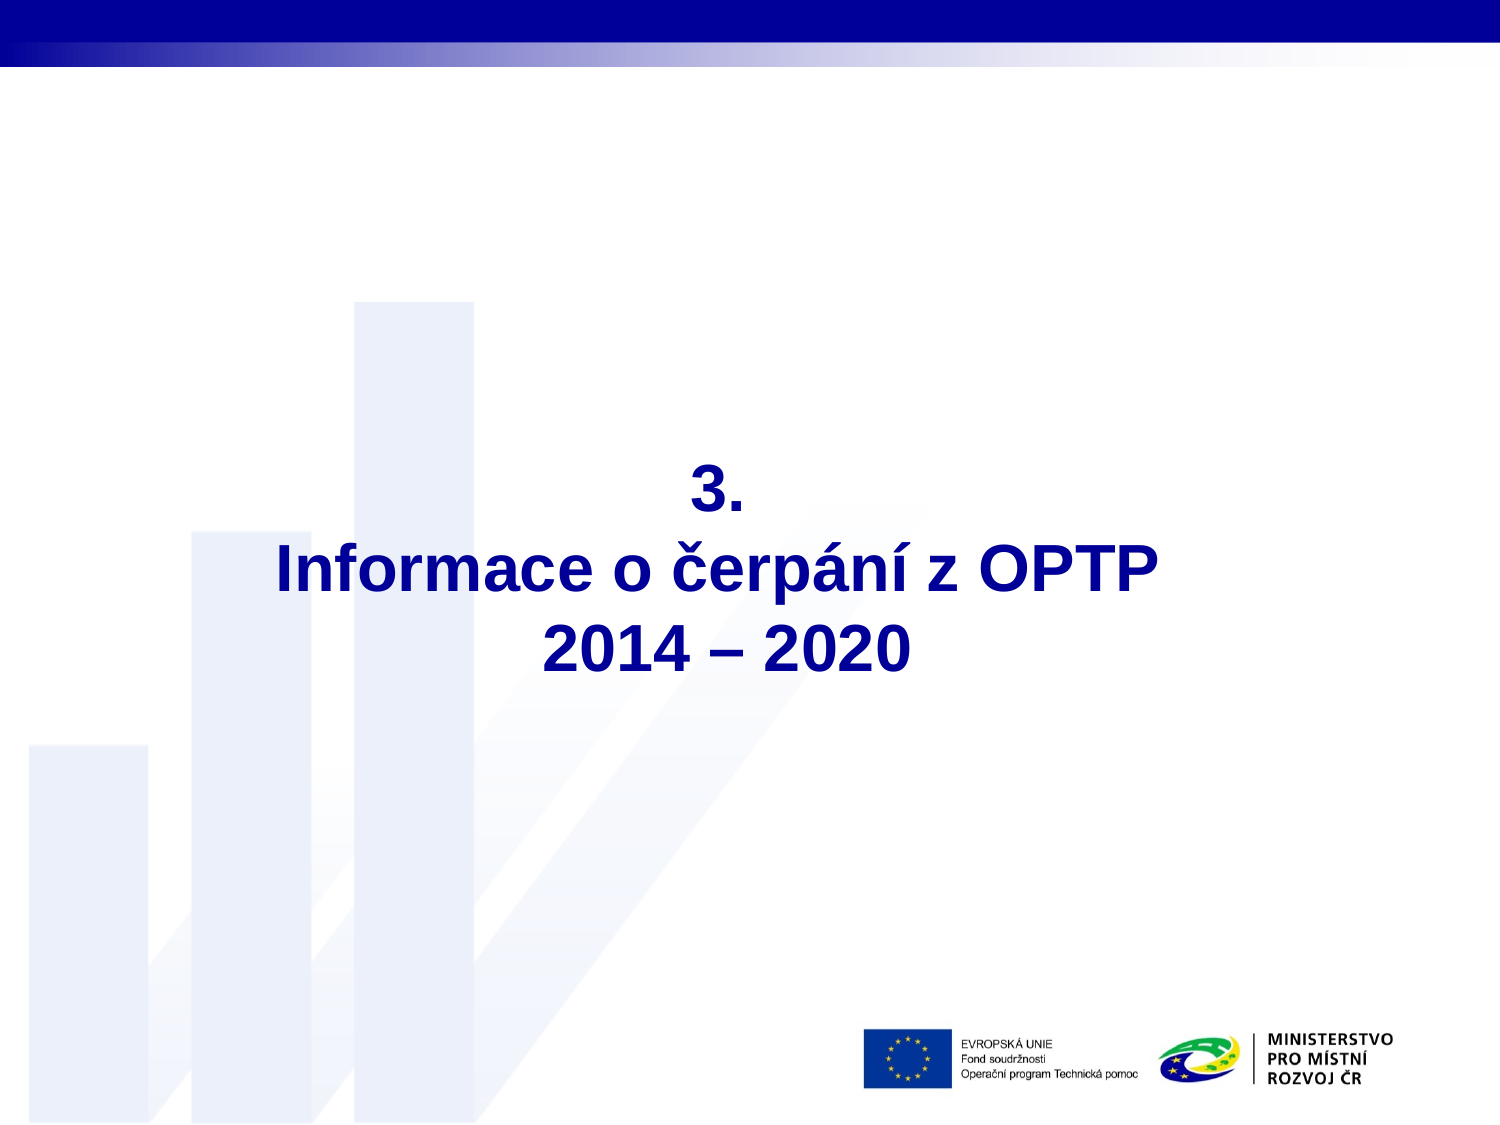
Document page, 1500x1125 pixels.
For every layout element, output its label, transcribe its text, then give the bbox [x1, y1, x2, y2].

picture [29, 302, 1412, 1125]
title 3. Informace o čerpání z OPTP 2014 – 2020 [135, 361, 1319, 693]
